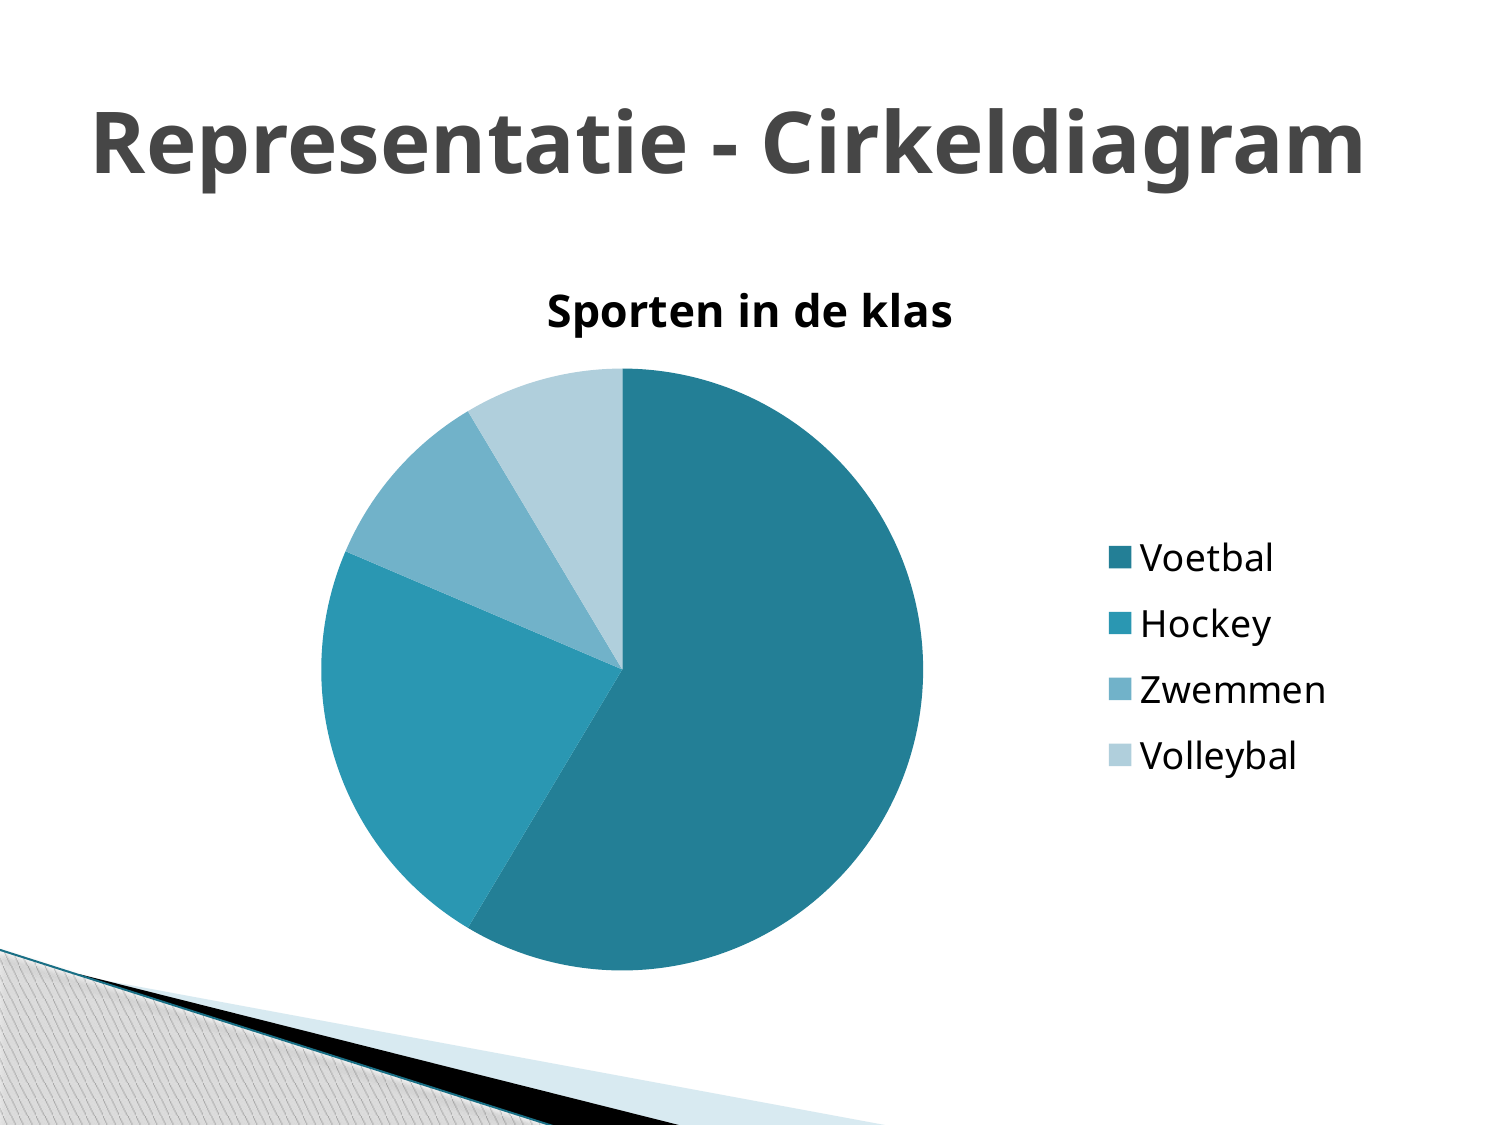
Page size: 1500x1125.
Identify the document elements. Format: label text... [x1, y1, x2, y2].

title Representatie - Cirkeldiagram [75, 45, 1425, 233]
chart [74, 242, 1426, 986]
